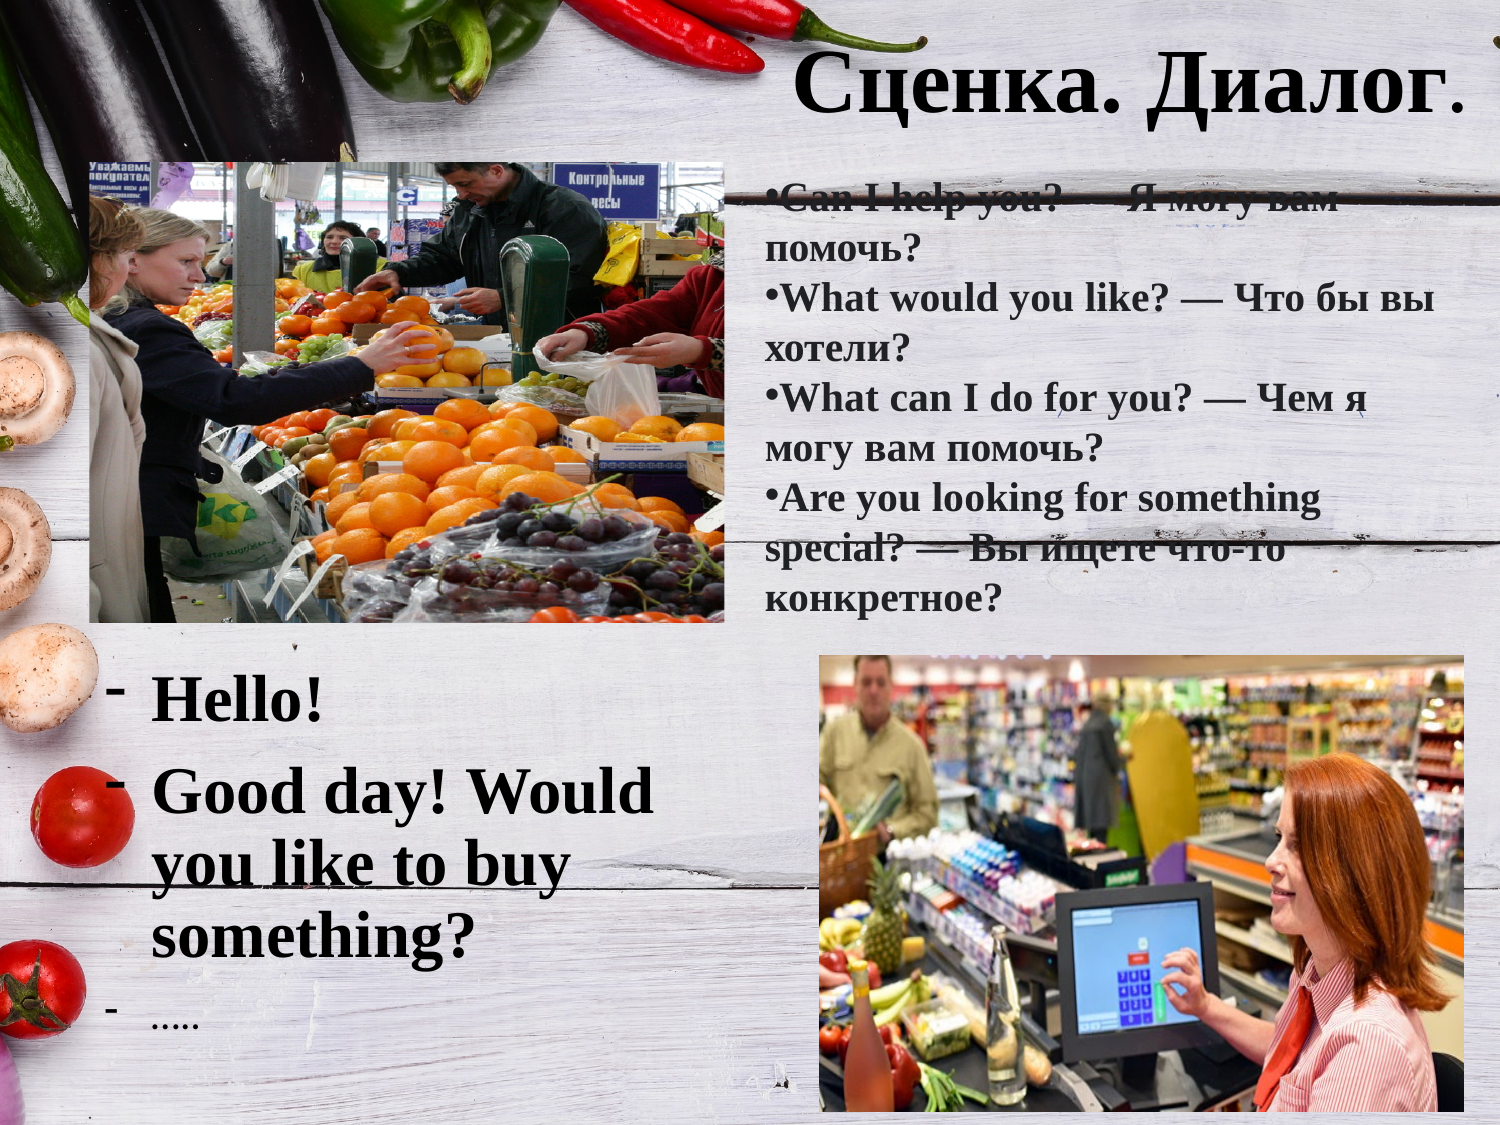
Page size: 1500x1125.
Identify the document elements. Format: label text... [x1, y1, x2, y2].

title Сценка. Диалог. [775, 0, 1481, 140]
list Hello! Good day! Would you like to buy something? ….. [89, 655, 776, 1061]
text_box Can I help you? — Я могу вам помочь? What would you like? — Что бы вы хотели? What can I do for you? — Чем я могу вам помочь? Are you looking for something special? — Вы ищете что-то конкретное? [750, 162, 1481, 628]
picture [0, 0, 1500, 1125]
